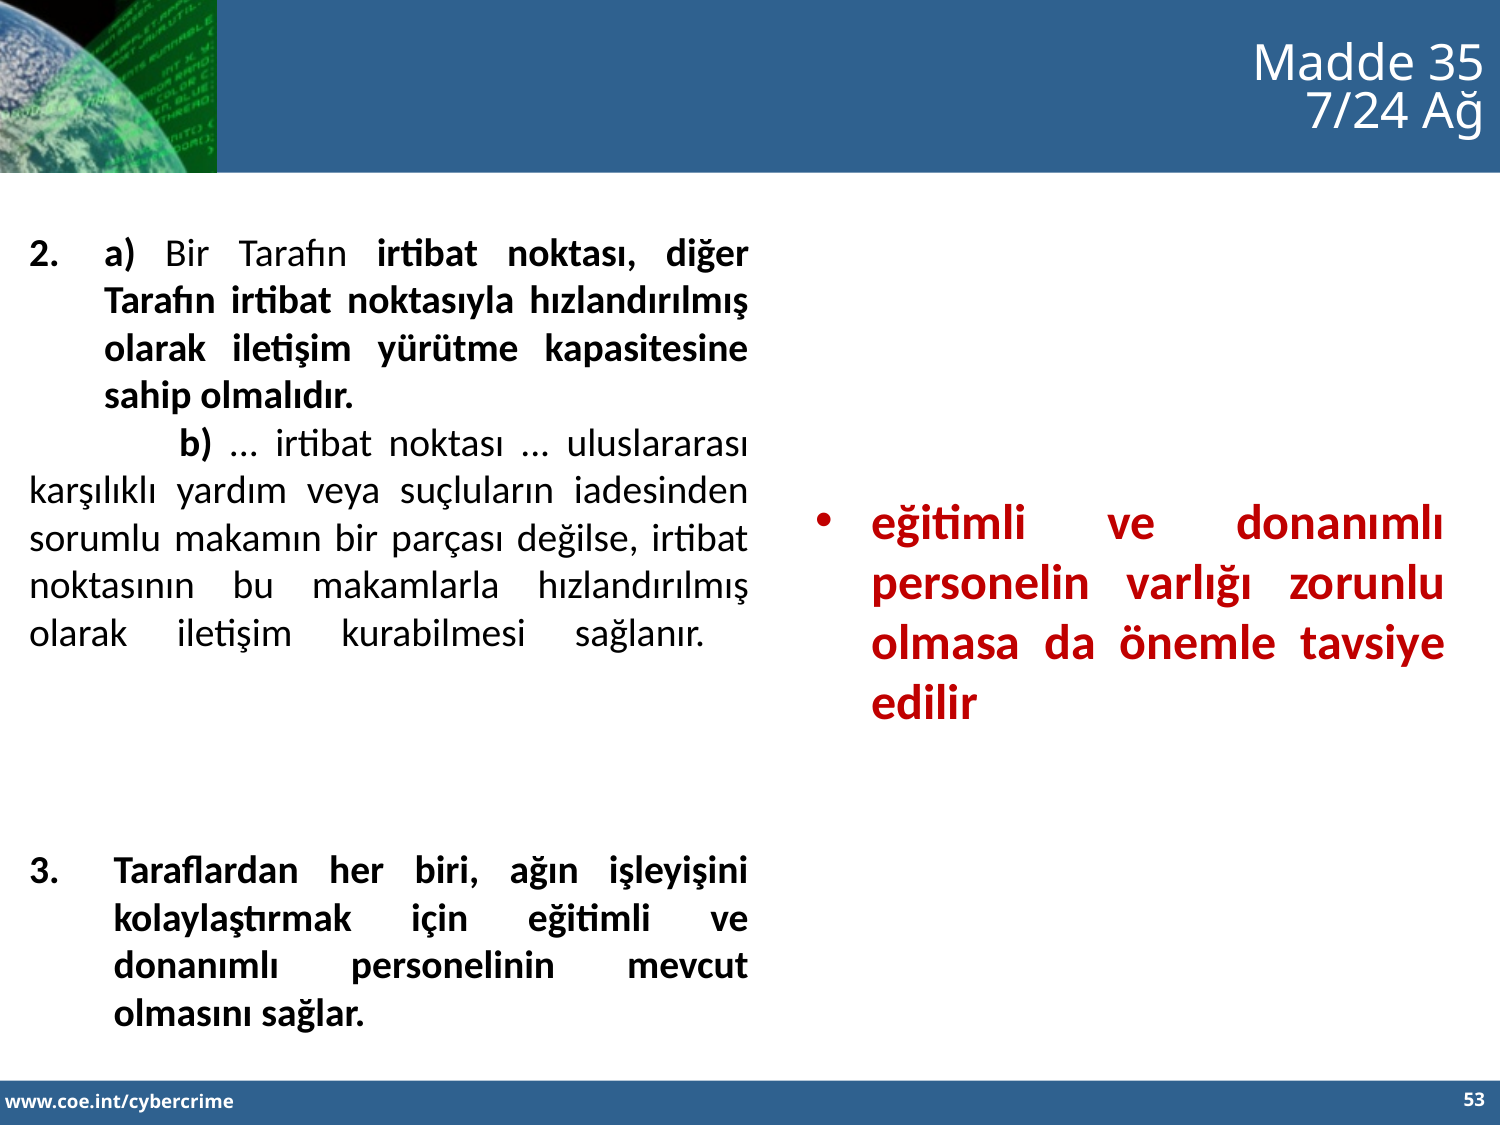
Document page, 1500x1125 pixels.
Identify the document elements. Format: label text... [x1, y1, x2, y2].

text_box a) Bir Tarafın irtibat noktası, diğer Tarafın irtibat noktasıyla hızlandırılmış olarak iletişim yürütme kapasitesine sahip olmalıdır. b) ... irtibat noktası ... uluslararası karşılıklı yardım veya suçluların iadesinden sorumlu makamın bir parçası değilse, irtibat noktasının bu makamlarla hızlandırılmış olarak iletişim kurabilmesi sağlanır. Taraflardan her biri, ağın işleyişini kolaylaştırmak için eğitimli ve donanımlı personelinin mevcut olmasını sağlar. [14, 219, 765, 1042]
text_box Madde 35 7/24 Ağ [308, 13, 1500, 166]
text_box eğitimli ve donanımlı personelin varlığı zorunlu olmasa da önemle tavsiye edilir [800, 482, 1461, 737]
picture [0, 1, 217, 173]
slide_number 53 [1149, 1079, 1500, 1125]
